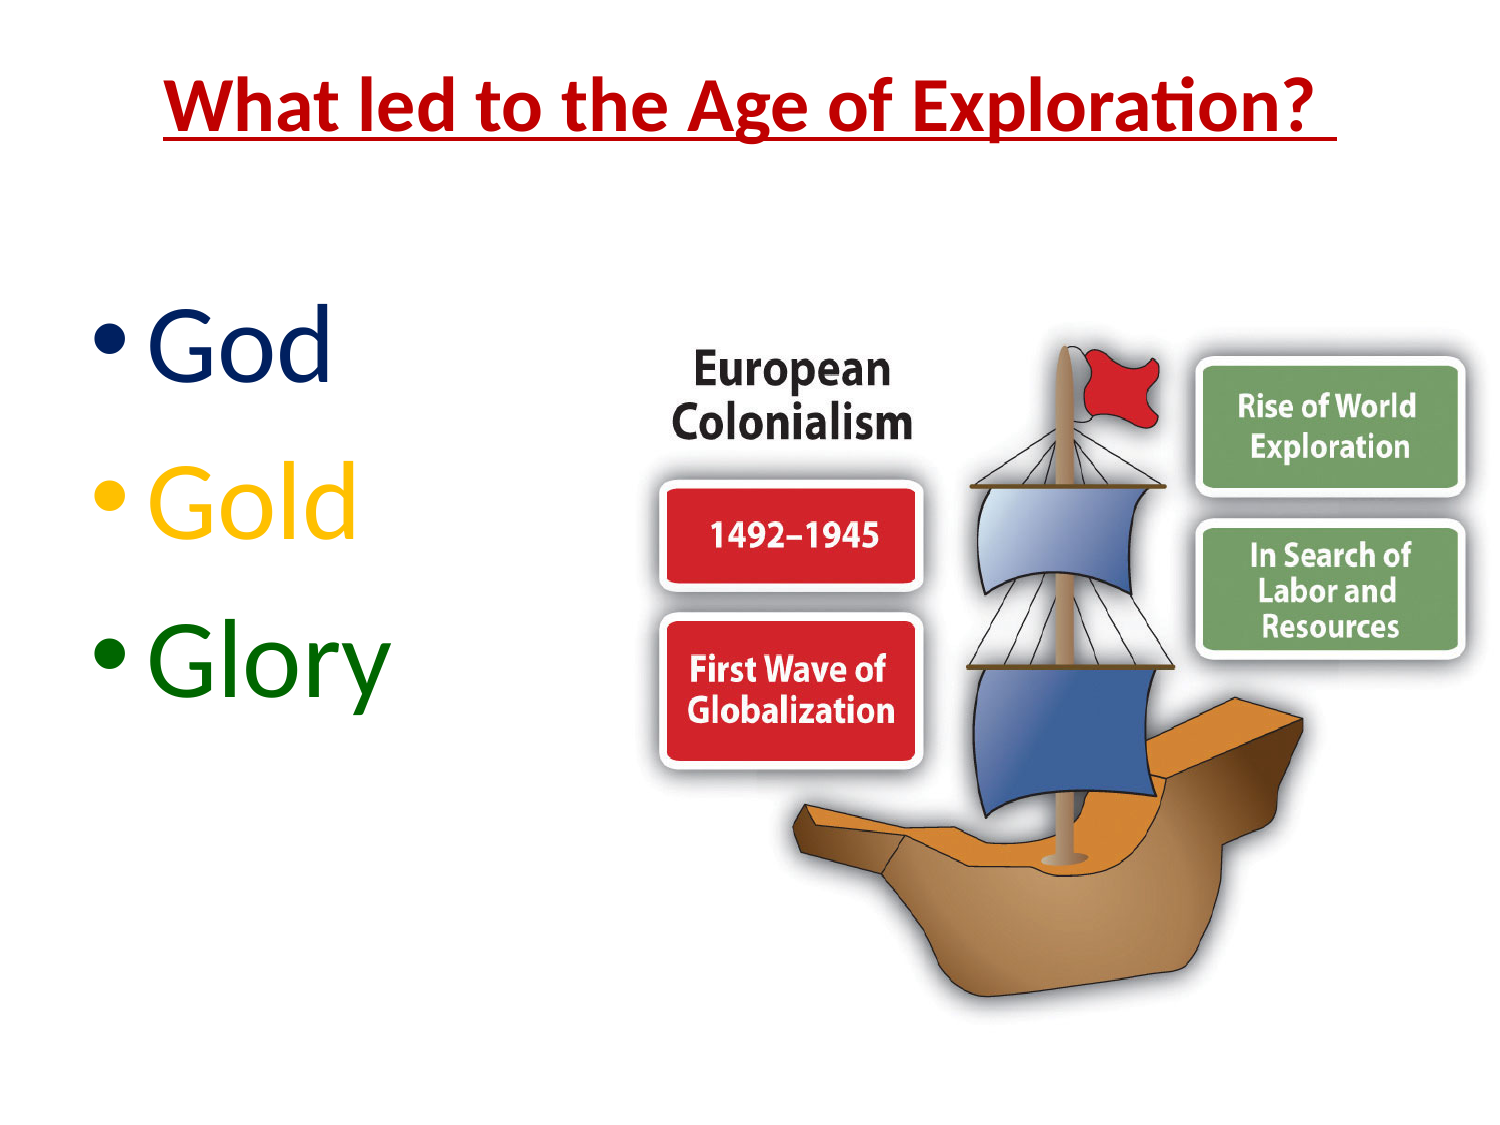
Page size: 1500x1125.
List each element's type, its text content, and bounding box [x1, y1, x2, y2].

title What led to the Age of Exploration? [75, 12, 1425, 188]
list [624, 287, 1500, 1038]
list God Gold Glory [75, 262, 663, 1005]
